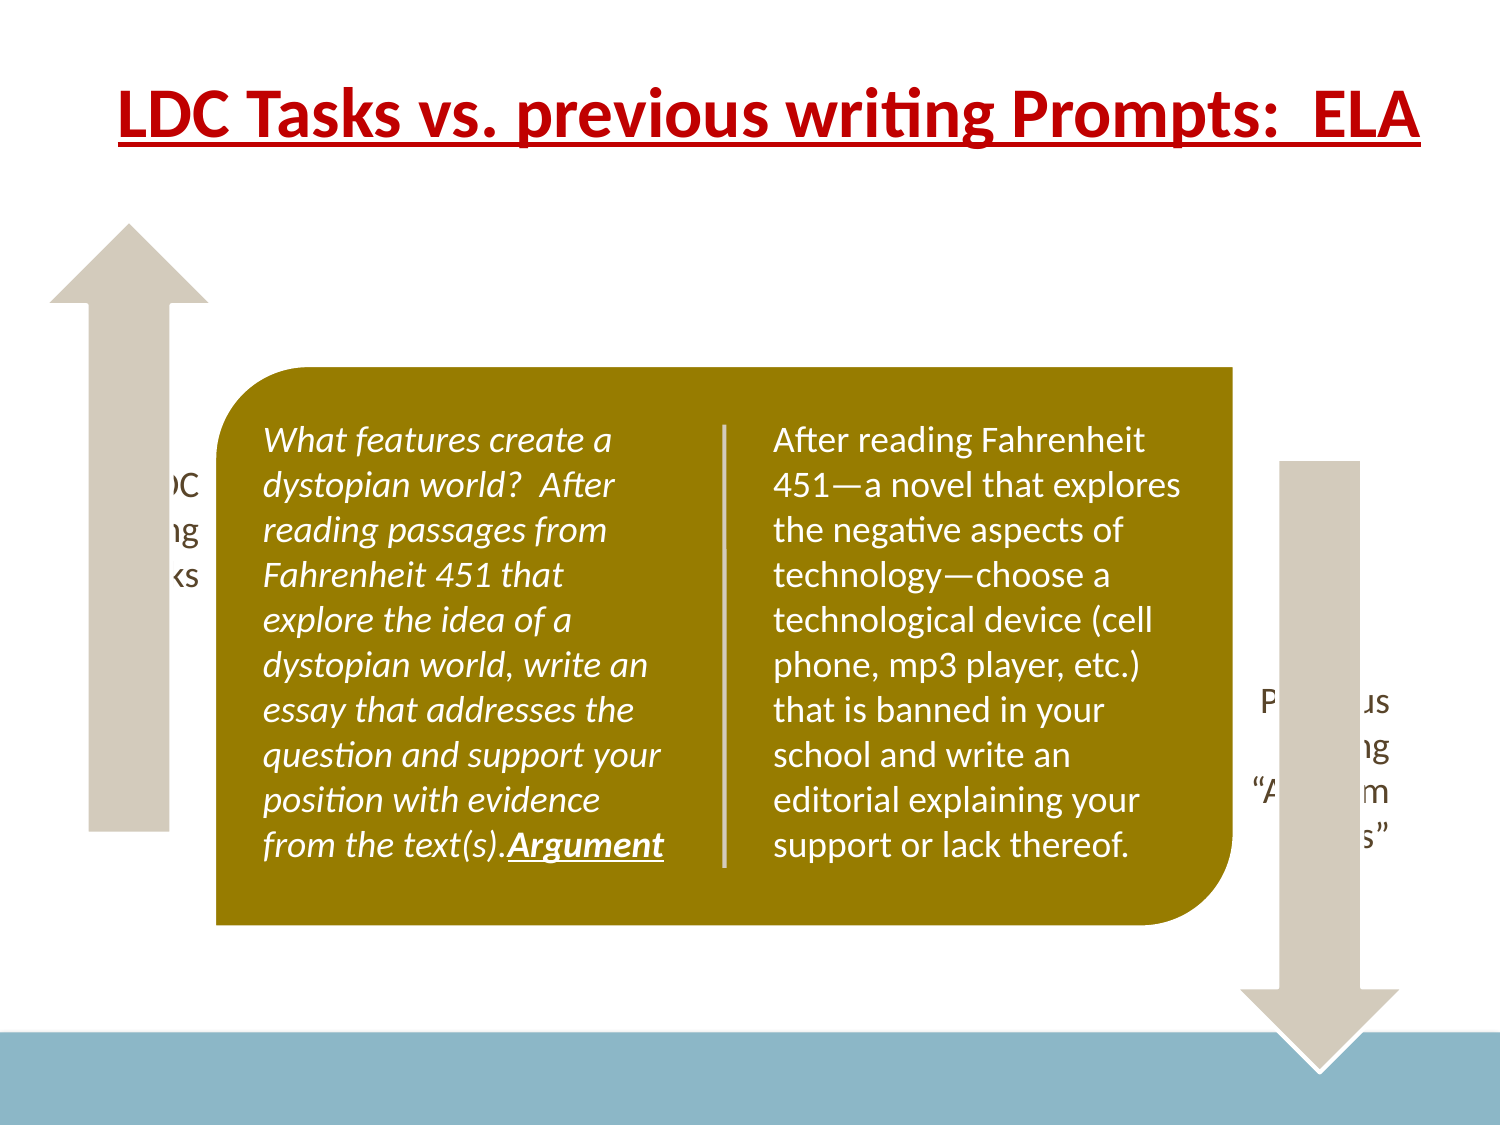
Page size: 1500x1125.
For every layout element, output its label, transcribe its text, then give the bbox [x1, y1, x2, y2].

title LDC Tasks vs. previous writing Prompts: ELA [114, 75, 1425, 159]
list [43, 219, 1405, 1073]
